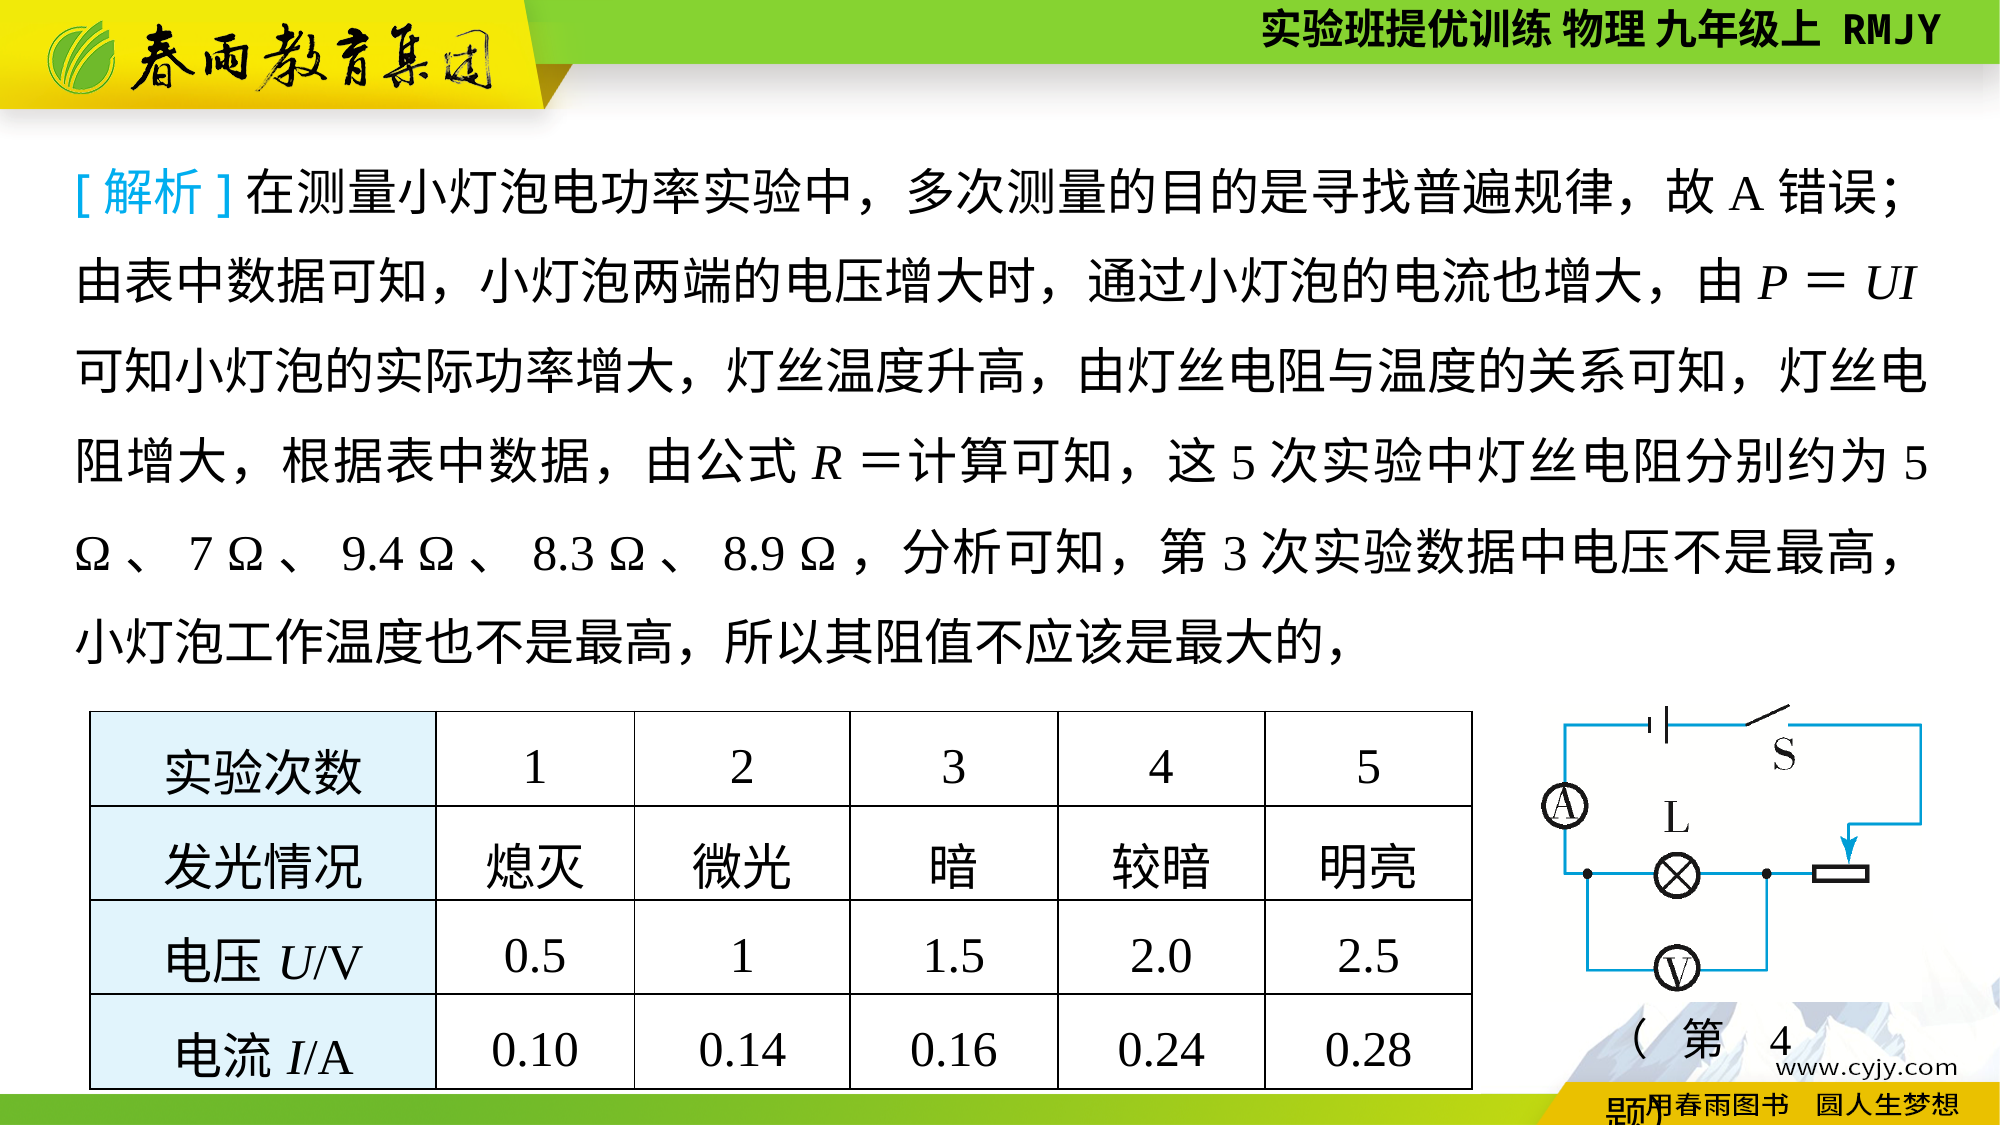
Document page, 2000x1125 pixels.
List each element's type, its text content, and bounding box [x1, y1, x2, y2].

table_cell 0.24 [1059, 995, 1264, 1088]
table_header 实验次数 [91, 712, 435, 805]
table_cell 1.5 [851, 901, 1057, 993]
table_cell 电流I/A [91, 995, 435, 1088]
table_header 2 [635, 712, 849, 805]
table_header 5 [1266, 712, 1471, 805]
table_cell 较暗 [1059, 807, 1264, 899]
table_cell 明亮 [1266, 807, 1471, 899]
table_header 1 [437, 712, 634, 805]
table_header 3 [851, 712, 1057, 805]
table_cell 熄灭 [437, 807, 634, 899]
table_cell 1 [635, 901, 849, 993]
text_box （第4题） [1589, 1009, 1817, 1072]
table_cell 0.16 [851, 995, 1057, 1088]
table_cell 电压U/V [91, 901, 435, 993]
picture [0, 0, 2000, 1125]
table_cell 微光 [635, 807, 849, 899]
table_cell 0.10 [437, 995, 634, 1088]
table_cell 2.0 [1059, 901, 1264, 993]
table_cell 0.5 [437, 901, 634, 993]
table_cell 2.5 [1266, 901, 1471, 993]
table_cell 暗 [851, 807, 1057, 899]
table_cell 发光情况 [91, 807, 435, 899]
table_cell 0.14 [635, 995, 849, 1088]
table_cell 0.28 [1266, 995, 1471, 1088]
table_header 4 [1059, 712, 1264, 805]
